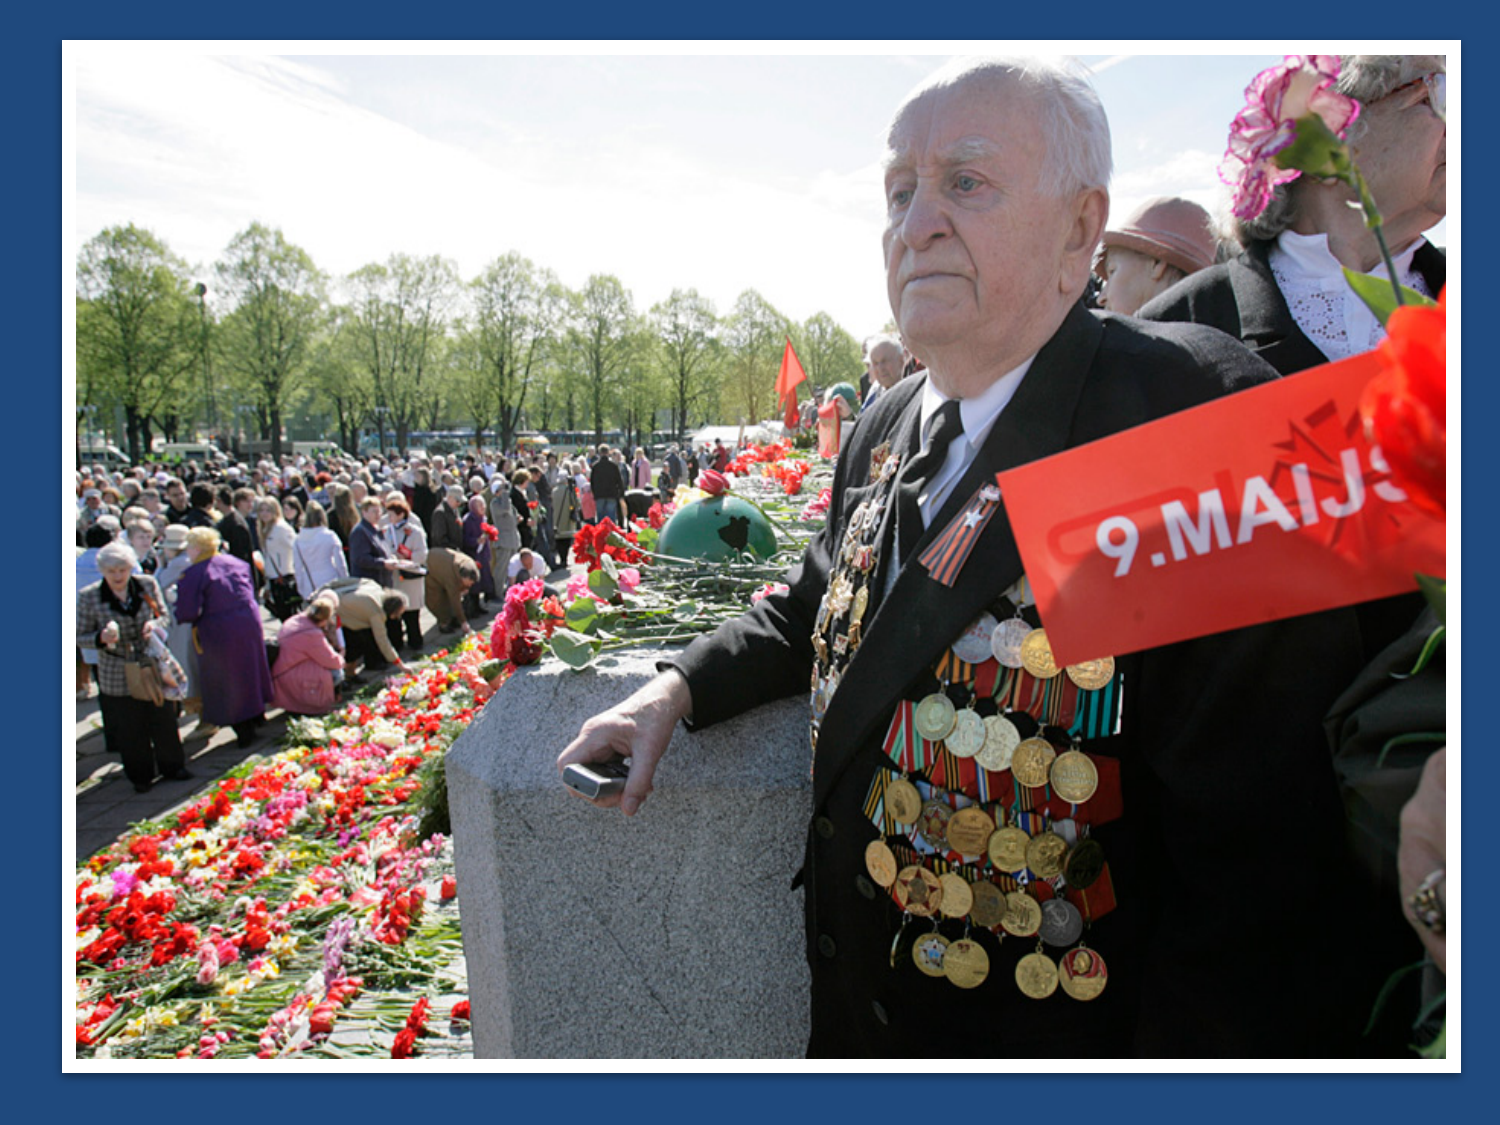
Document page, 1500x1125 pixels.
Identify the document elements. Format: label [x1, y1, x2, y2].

picture [75, 54, 1447, 1059]
